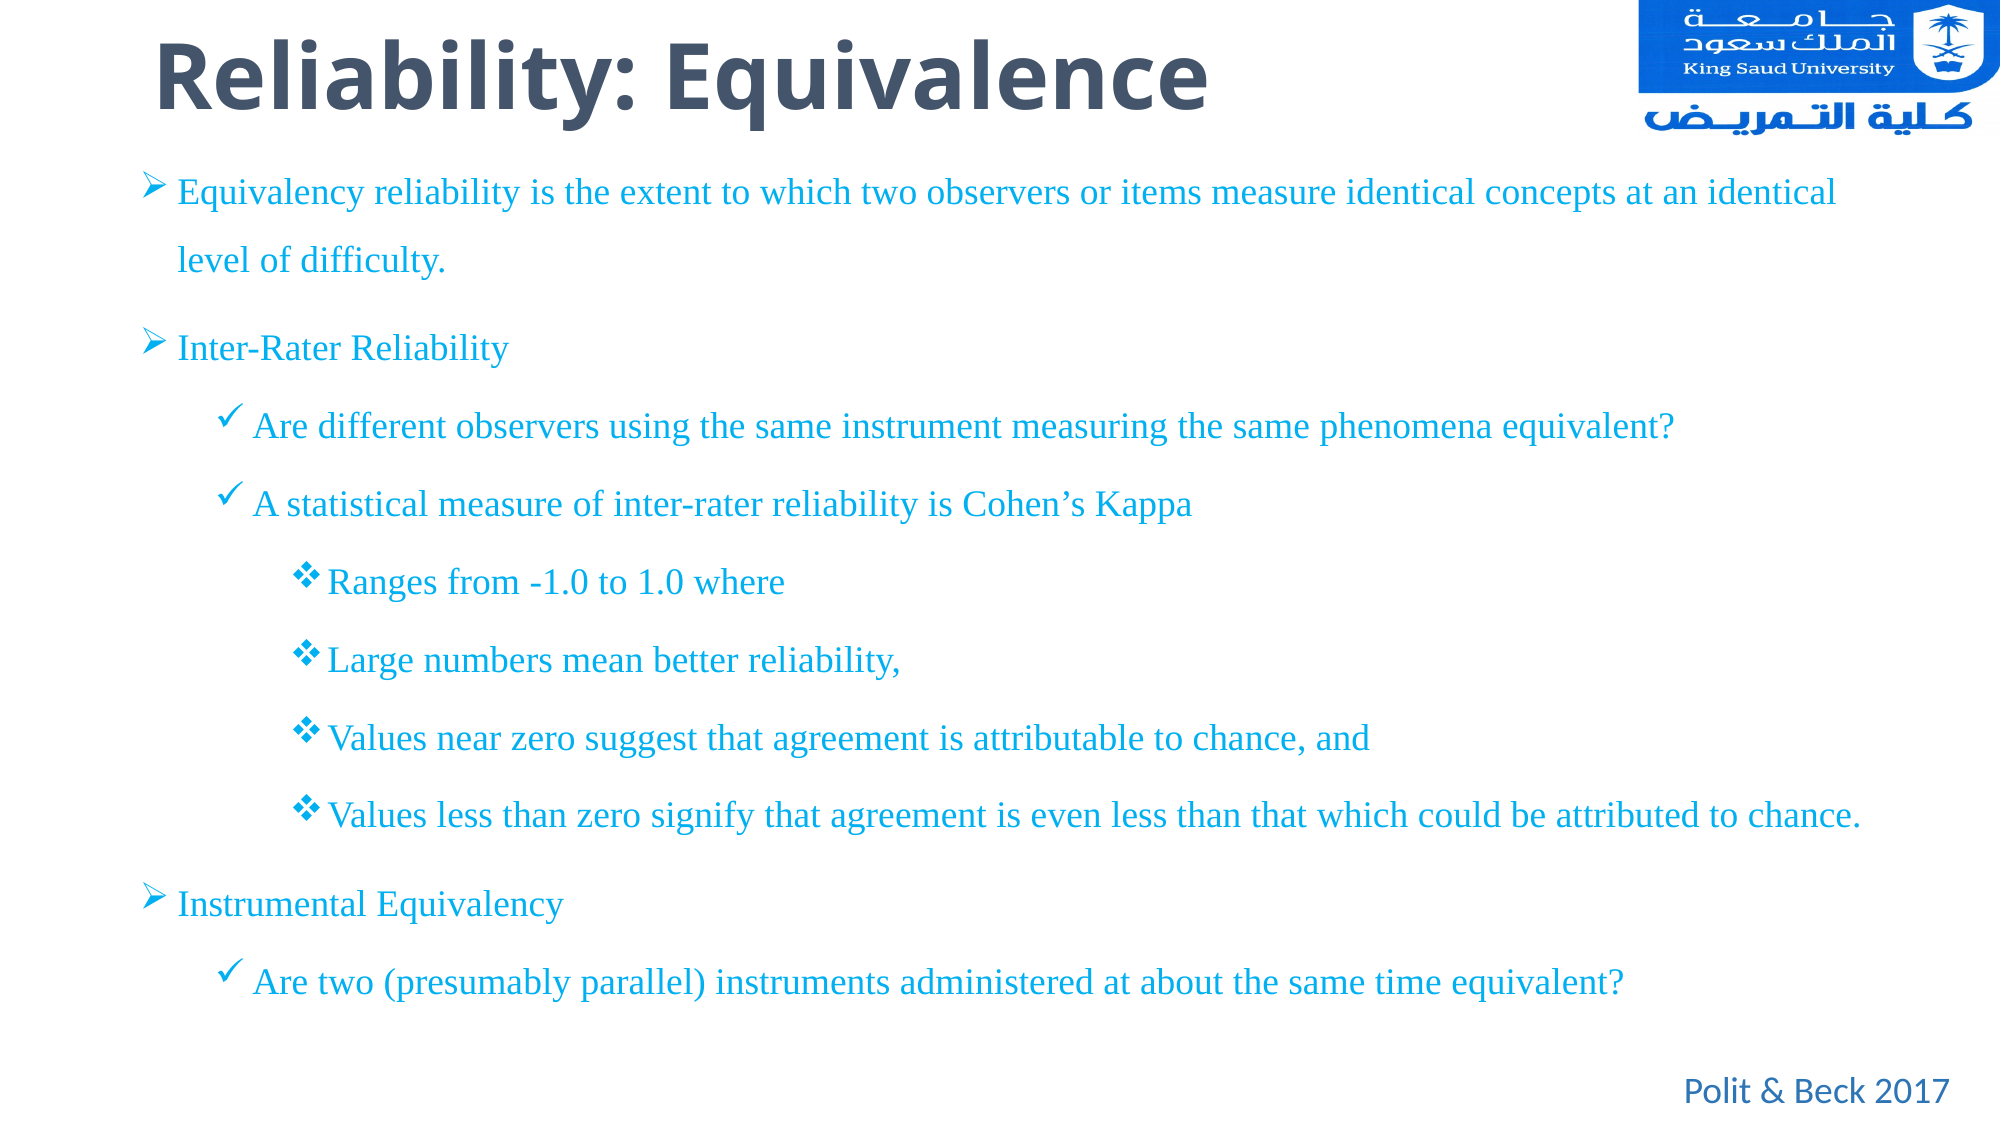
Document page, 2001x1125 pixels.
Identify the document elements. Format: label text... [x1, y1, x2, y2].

picture [1638, 0, 2000, 138]
list Equivalency reliability is the extent to which two observers or items measure identical concepts at an identical level of difficulty. Inter-Rater Reliability Are different observers using the same instrument measuring the same phenomena equivalent? A statistical measure of inter-rater reliability is Cohen’s Kappa Ranges from -1.0 to 1.0 where Large numbers mean better reliability, Values near zero suggest that agreement is attributable to chance, and Values less than zero signify that agreement is even less than that which could be attributed to chance. Instrumental Equivalency Are two (presumably parallel) instruments administered at about the same time equivalent? [124, 137, 1922, 1099]
title Reliability: Equivalence [137, 11, 1638, 137]
text_box Polit & Beck 2017 [1668, 1058, 1966, 1118]
